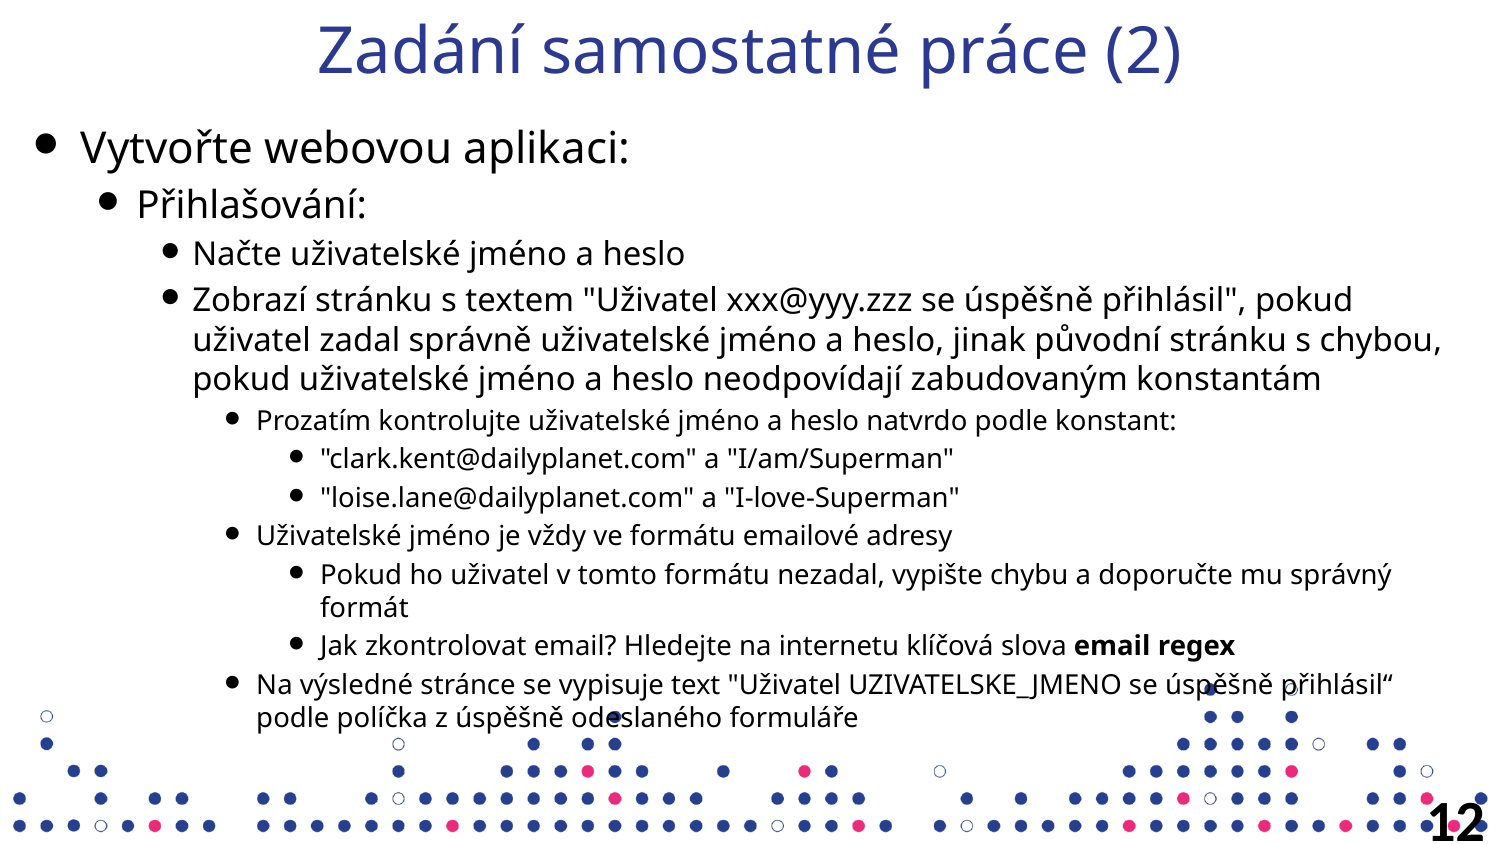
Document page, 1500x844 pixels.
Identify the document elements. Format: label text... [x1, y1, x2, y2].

title Zadání samostatné práce (2) [75, 0, 1425, 95]
picture [0, 674, 1500, 844]
slide_number 12 [1149, 797, 1500, 838]
list Vytvořte webovou aplikaci: Přihlašování: Načte uživatelské jméno a heslo Zobrazí stránku s textem "Uživatel xxx@yyy.zzz se úspěšně přihlásil", pokud uživatel zadal správně uživatelské jméno a heslo, jinak původní stránku s chybou, pokud uživatelské jméno a heslo neodpovídají zabudovaným konstantám Prozatím kontrolujte uživatelské jméno a heslo natvrdo podle konstant: "clark.kent@dailyplanet.com" a "I/am/Superman" "loise.lane@dailyplanet.com" a "I-love-Superman" Uživatelské jméno je vždy ve formátu emailové adresy Pokud ho uživatel v tomto formátu nezadal, vypište chybu a doporučte mu správný formát Jak zkontrolovat email? Hledejte na internetu klíčová slova email regex Na výsledné stránce se vypisuje text "Uživatel UZIVATELSKE_JMENO se úspěšně přihlásil“ podle políčka z úspěšně odeslaného formuláře [17, 111, 1483, 786]
